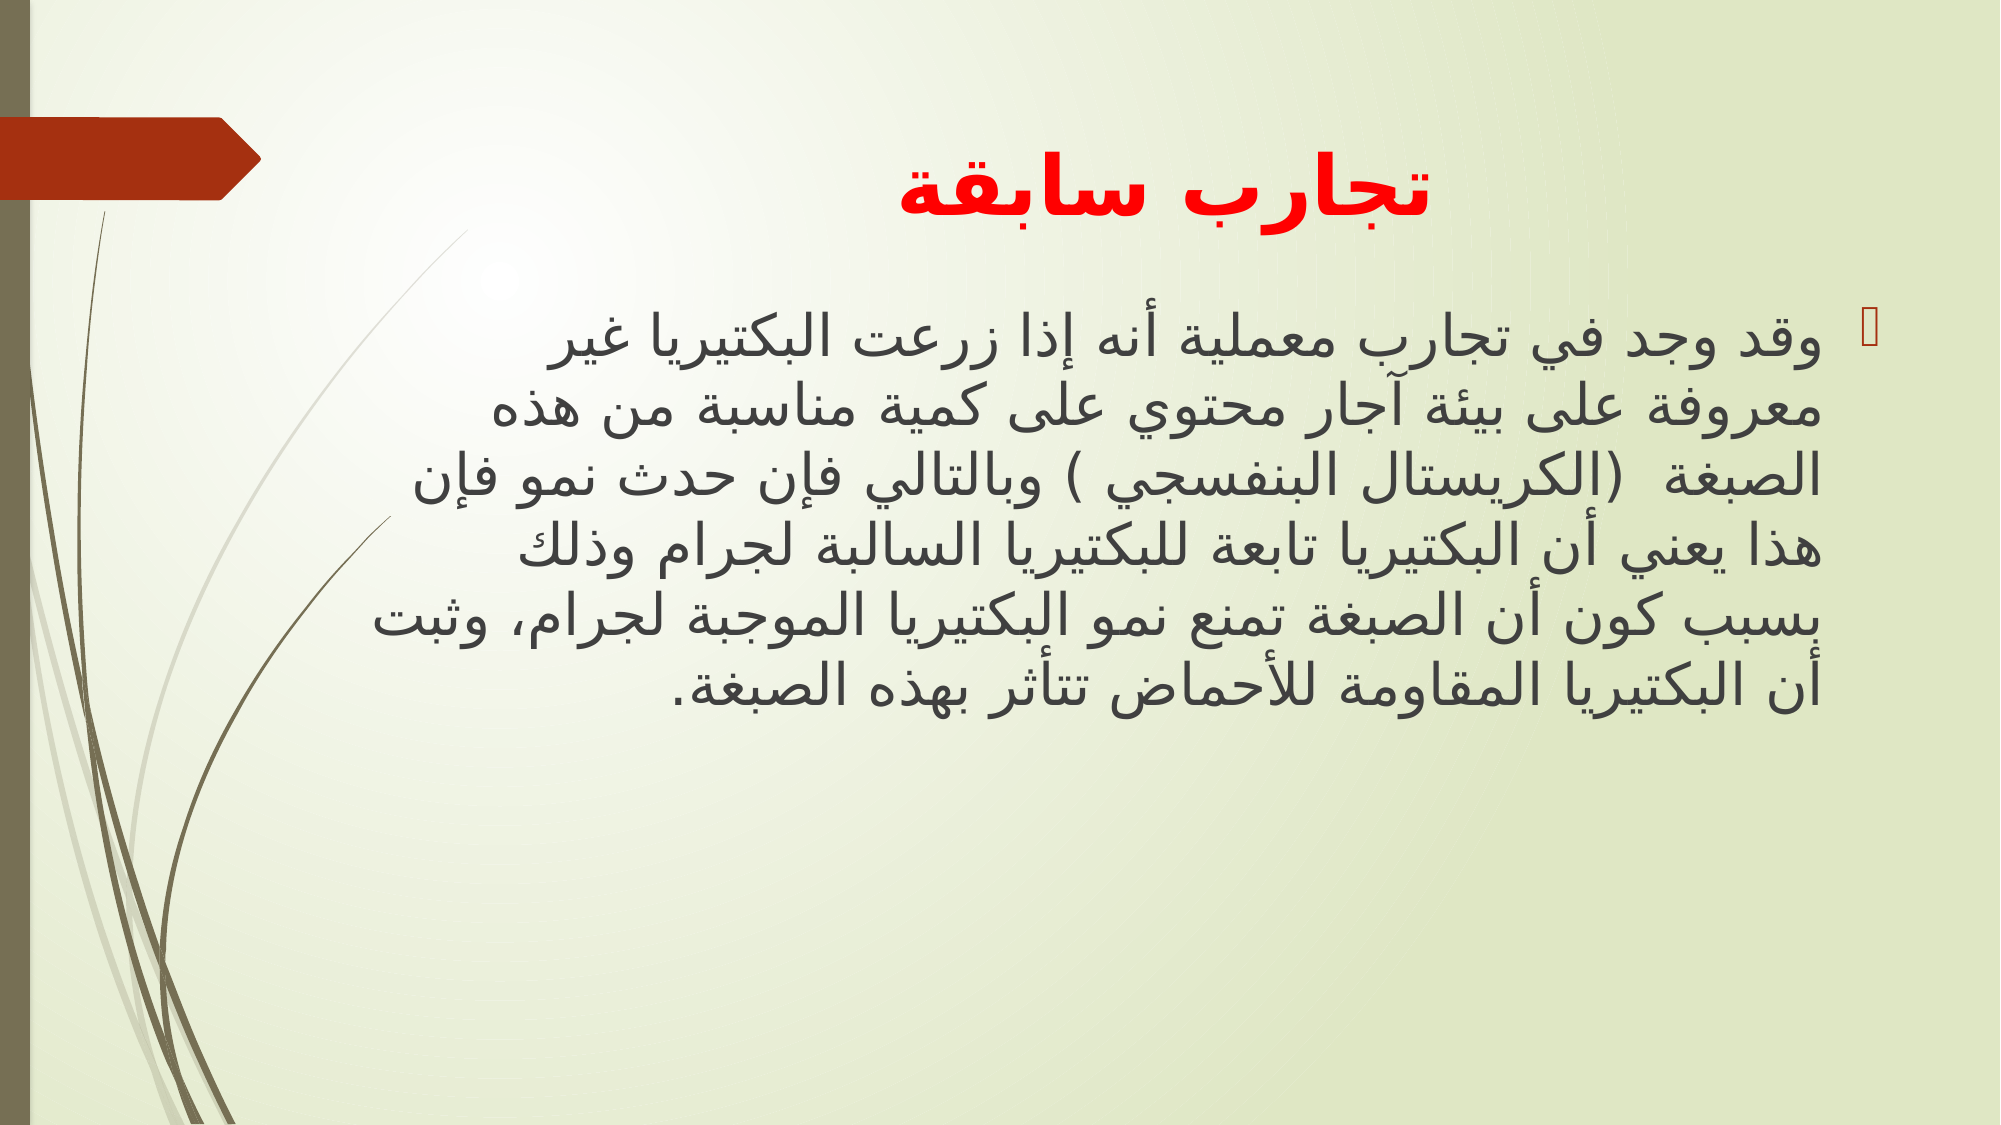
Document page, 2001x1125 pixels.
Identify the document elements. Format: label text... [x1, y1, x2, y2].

title تجارب سابقة [434, 124, 1897, 290]
list وقد وجد في تجارب معملية أنه إذا زرعت البكتيريا غير معروفة على بيئة آجار محتوي على كمية مناسبة من هذه الصبغة (الكريستال البنفسجي ) وبالتالي فإن حدث نمو فإن هذا يعني أن البكتيريا تابعة للبكتيريا السالبة لجرام وذلك بسبب كون أن الصبغة تمنع نمو البكتيريا الموجبة لجرام، وثبت أن البكتيريا المقاومة للأحماض تتأثر بهذه الصبغة. [350, 290, 1897, 910]
